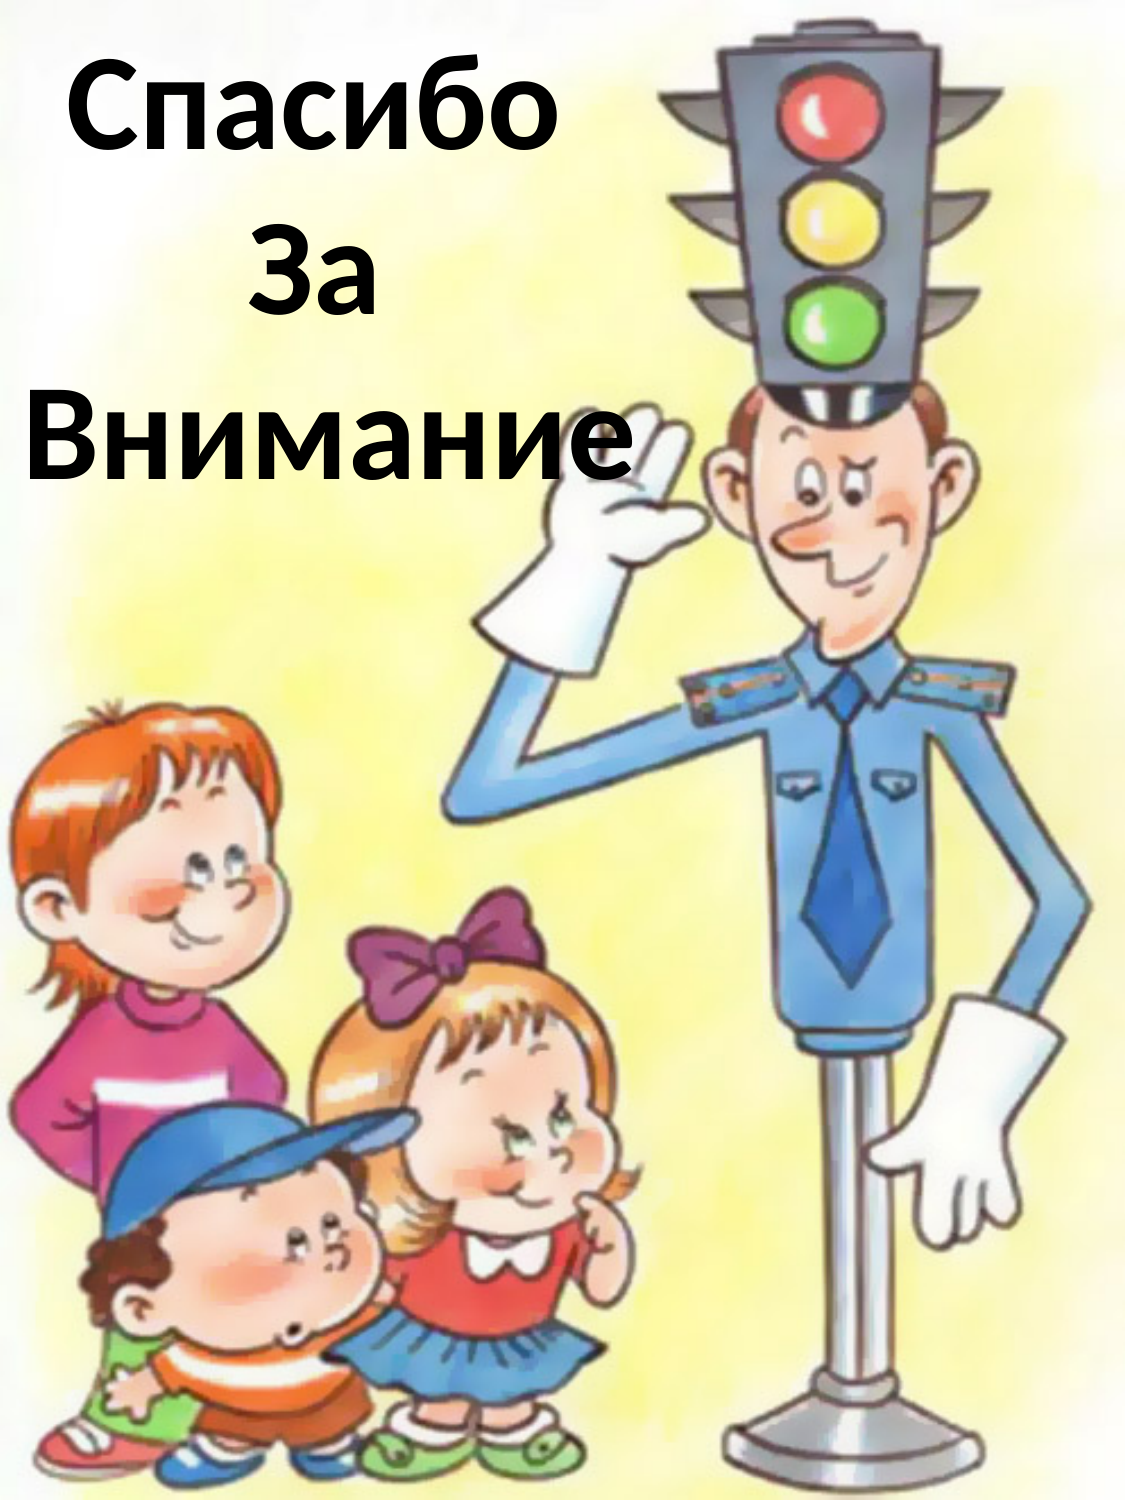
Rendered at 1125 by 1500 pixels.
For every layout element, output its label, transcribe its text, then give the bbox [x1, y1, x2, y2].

picture [0, 0, 1125, 1500]
text_box Спасибо За Внимание [7, 4, 653, 515]
